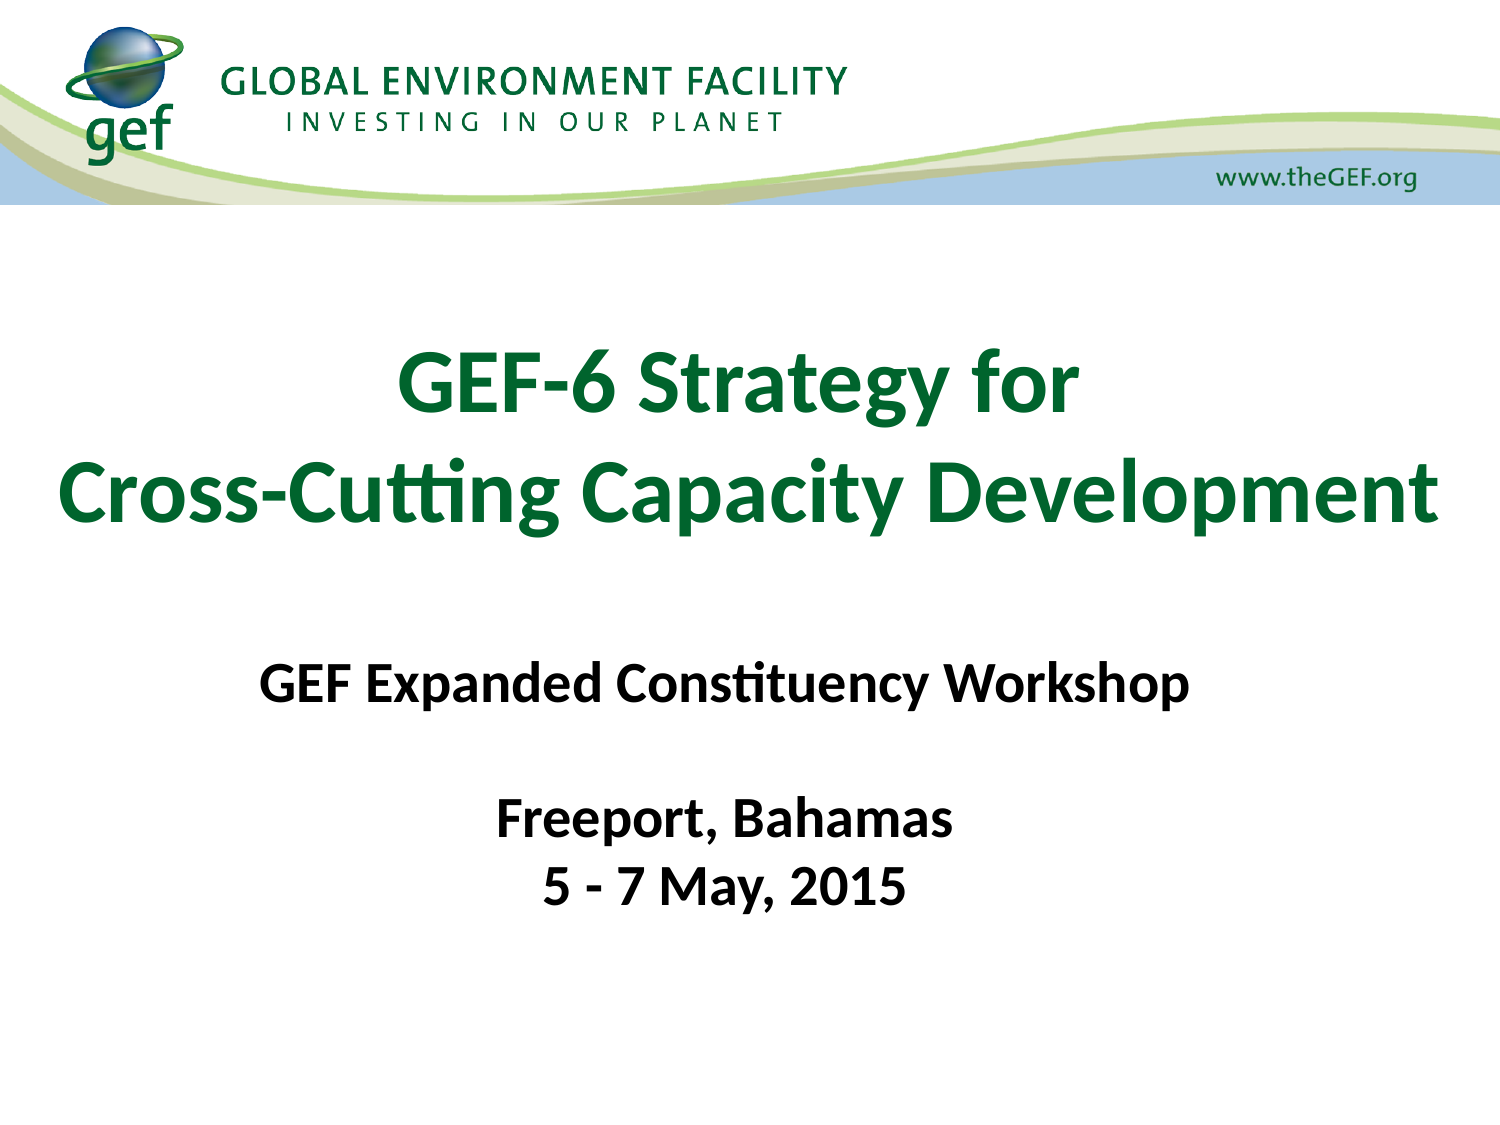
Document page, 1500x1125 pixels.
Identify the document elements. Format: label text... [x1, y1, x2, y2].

picture [0, 0, 1500, 205]
title GEF-6 Strategy for Cross-Cutting Capacity Development [0, 299, 1500, 563]
subtitle GEF Expanded Constituency Workshop Freeport, Bahamas 5 - 7 May, 2015 [137, 650, 1313, 1050]
